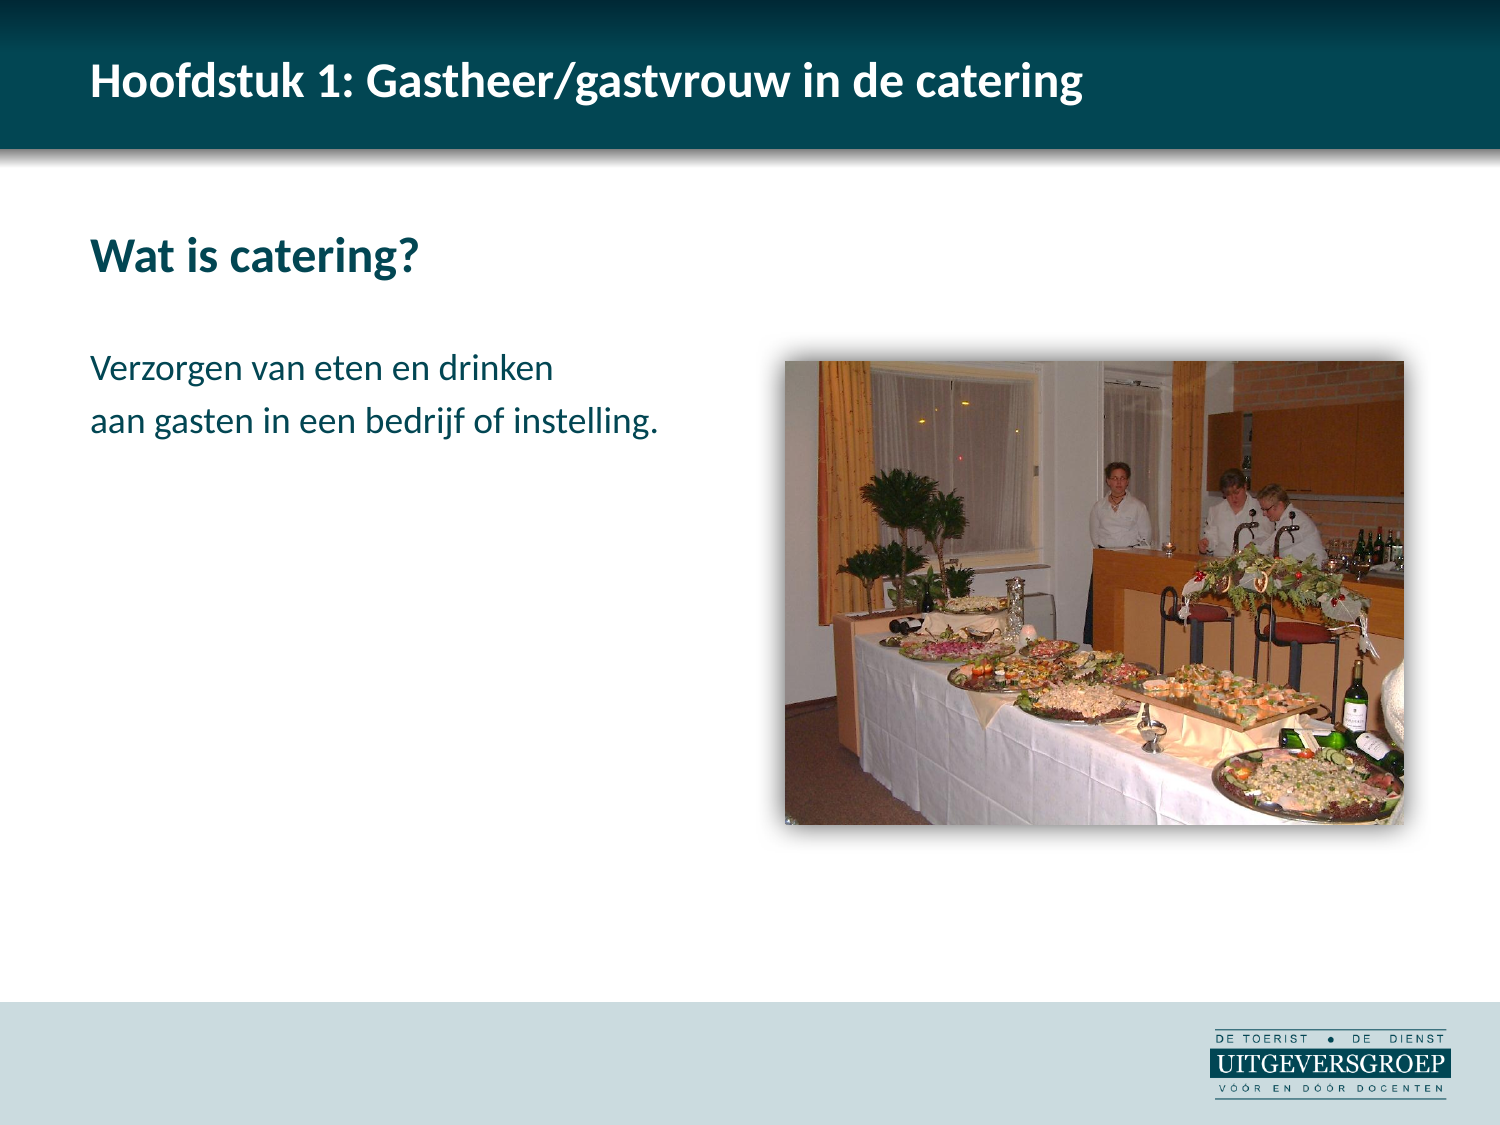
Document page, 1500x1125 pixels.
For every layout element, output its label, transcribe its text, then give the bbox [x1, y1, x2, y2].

picture [785, 361, 1404, 826]
list Wat is catering? Verzorgen van eten en drinken aan gasten in een bedrijf of instelling. [75, 221, 1425, 965]
title Hoofdstuk 1: Gastheer/gastvrouw in de catering [75, 0, 1425, 172]
picture [1210, 1021, 1451, 1106]
